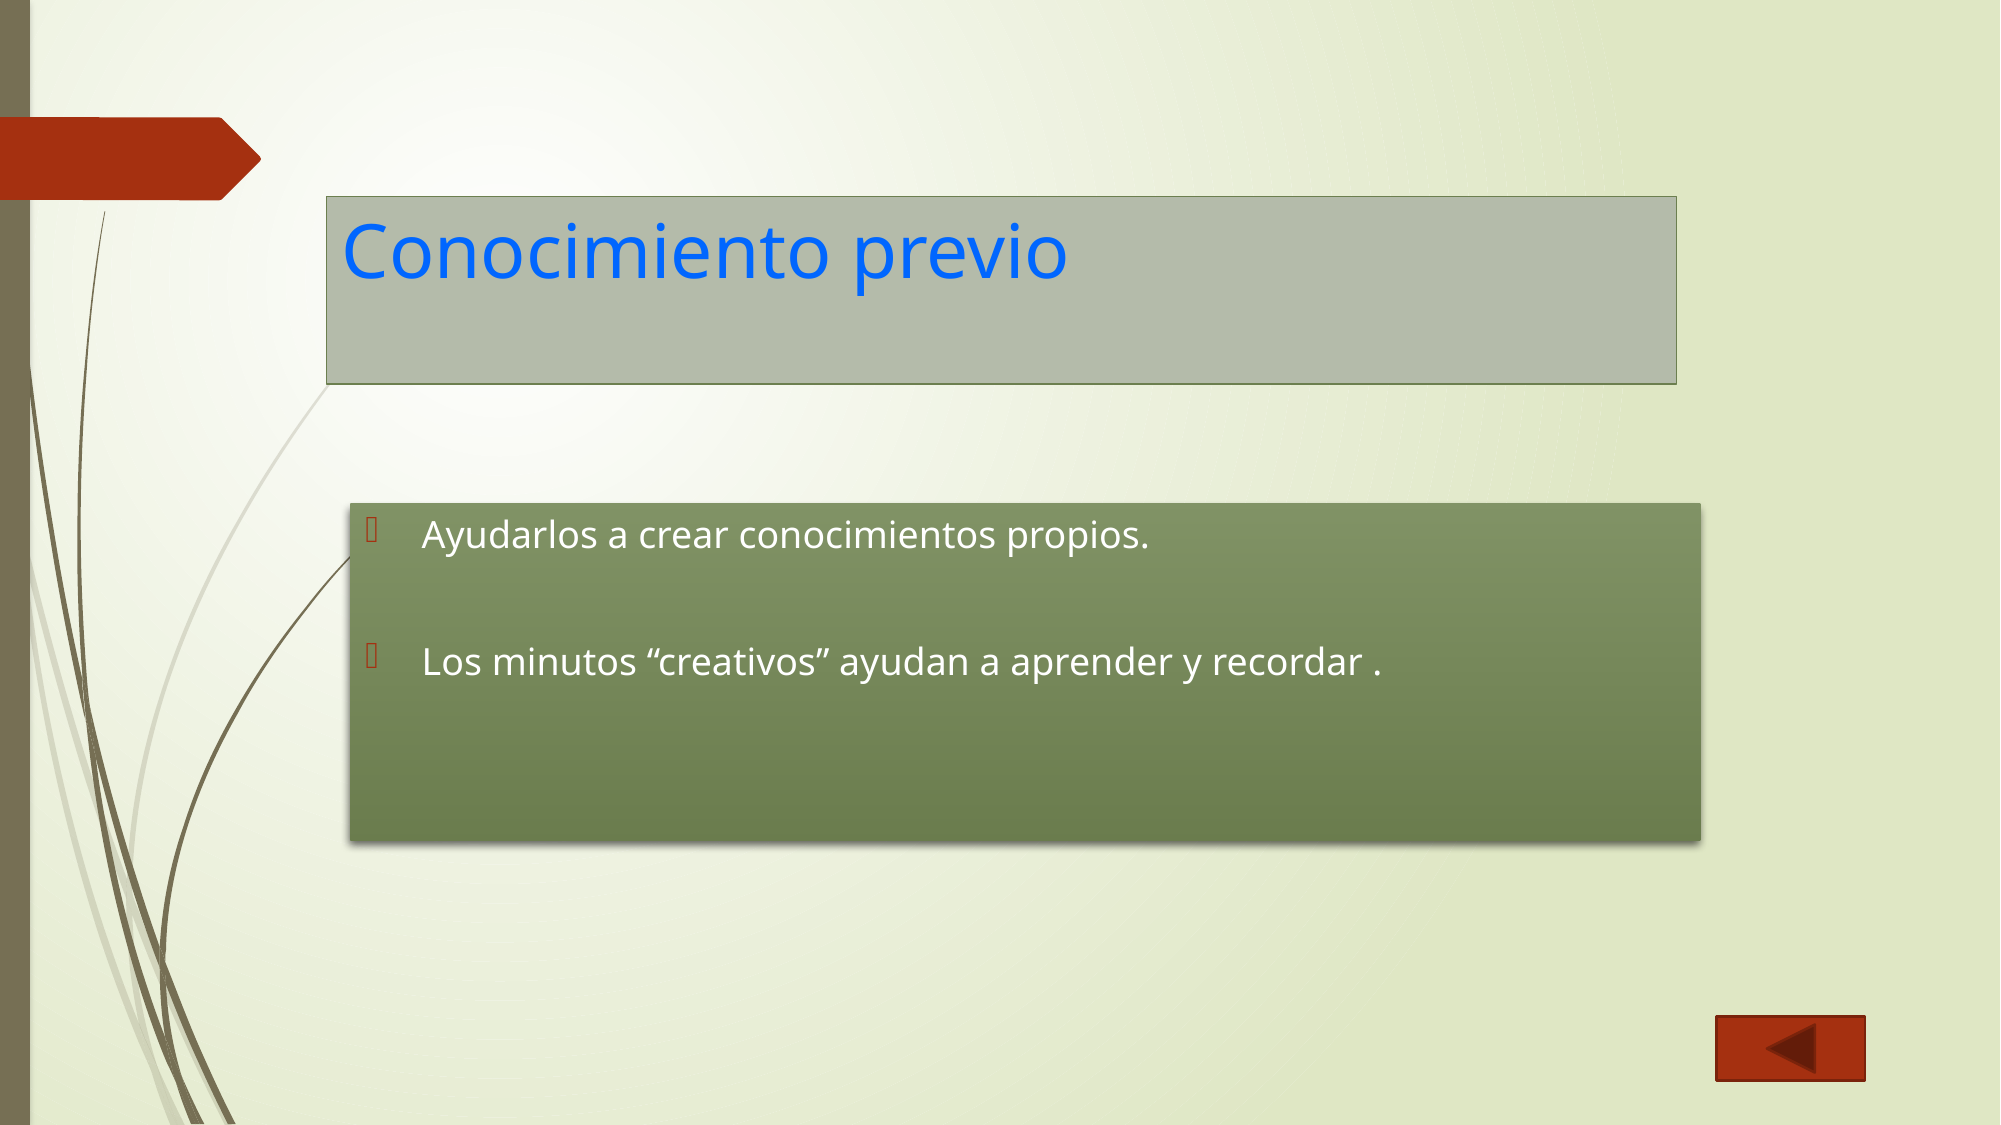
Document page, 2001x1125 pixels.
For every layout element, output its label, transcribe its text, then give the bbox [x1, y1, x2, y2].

title Conocimiento previo [326, 196, 1677, 385]
list Ayudarlos a crear conocimientos propios. Los minutos “creativos” ayudan a aprender y recordar . [350, 503, 1701, 841]
text_box [1715, 1015, 1866, 1082]
